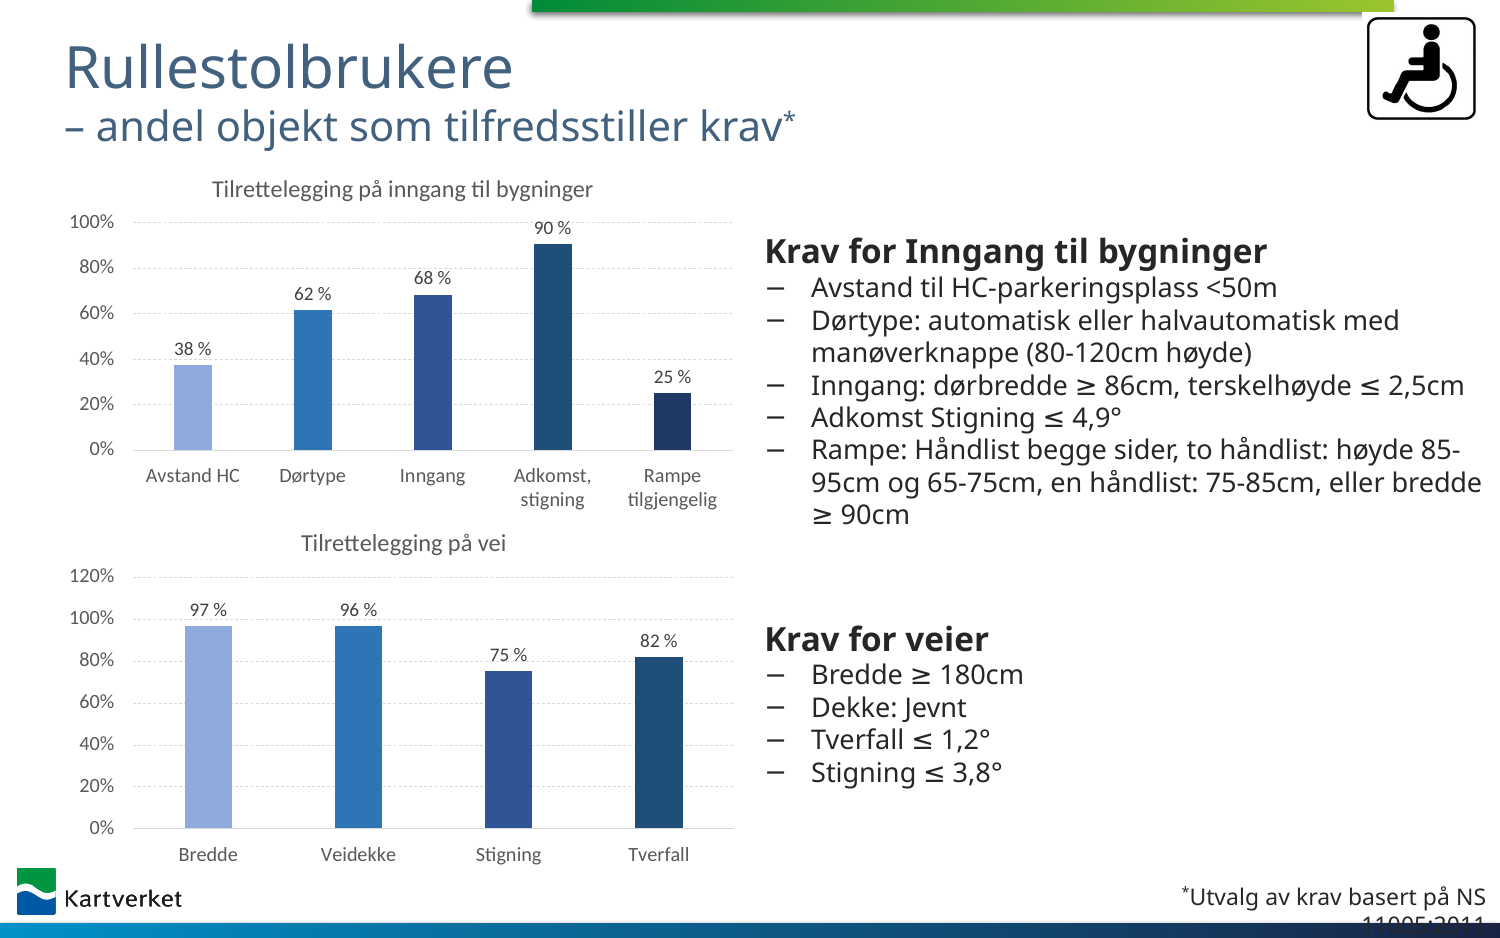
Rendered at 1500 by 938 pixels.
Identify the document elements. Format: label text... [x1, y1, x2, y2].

text_box Krav for veier Bredde ≥ 180cm Dekke: Jevnt Tverfall ≤ 1,2° Stigning ≤ 3,8° [749, 610, 1500, 795]
picture [62, 166, 744, 519]
text_box *Utvalg av krav basert på NS 11005:2011 [1068, 873, 1500, 938]
text_box Krav for Inngang til bygninger Avstand til HC-parkeringsplass <50m Dørtype: automatisk eller halvautomatisk med manøverknappe (80-120cm høyde) Inngang: dørbredde ≥ 86cm, terskelhøyde ≤ 2,5cm Adkomst Stigning ≤ 4,9° Rampe: Håndlist begge sider, to håndlist: høyde 85-95cm og 65-75cm, en håndlist: 75-85cm, eller bredde ≥ 90cm [749, 223, 1500, 538]
text_box Rullestolbrukere – andel objekt som tilfredsstiller krav* [49, 25, 1431, 158]
picture [1362, 12, 1481, 126]
picture [62, 520, 746, 874]
